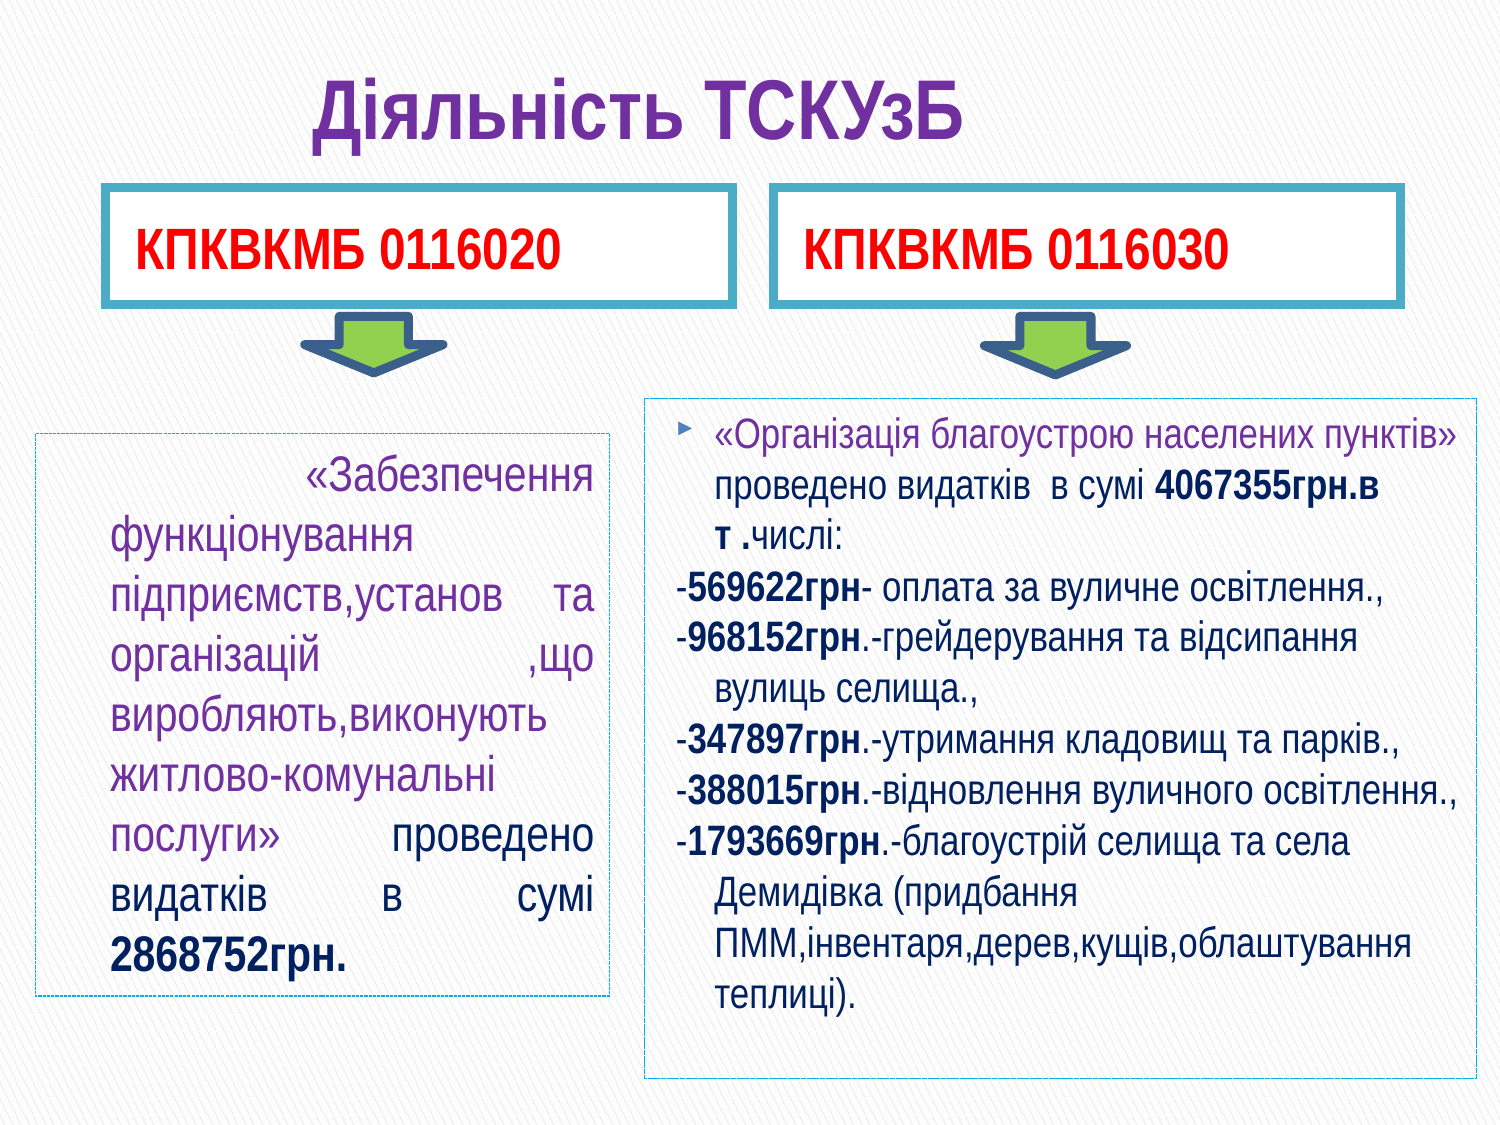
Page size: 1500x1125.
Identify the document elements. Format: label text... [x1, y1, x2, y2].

list «Організація благоустрою населених пунктів» проведено видатків в сумі 4067355грн.в т .числі: -569622грн- оплата за вуличне освітлення., -968152грн.-грейдерування та відсипання вулиць селища., -347897грн.-утримання кладовищ та парків., -388015грн.-відновлення вуличного освітлення., -1793669грн.-благоустрій селища та села Демидівка (придбання ПММ,інвентаря,дерев,кущів,облаштування теплиці). [644, 398, 1477, 1079]
list КПКВКМБ 0116020 [101, 183, 737, 309]
list «Забезпечення функціонування підприємств,установ та організацій ,що виробляють,виконують житлово-комунальні послуги» проведено видатків в сумі 2868752грн. [35, 433, 610, 997]
text_box [979, 311, 1131, 380]
list КПКВКМБ 0116030 [769, 183, 1405, 309]
text_box [300, 311, 448, 378]
title Діяльність ТСКУзБ [70, 46, 1421, 164]
